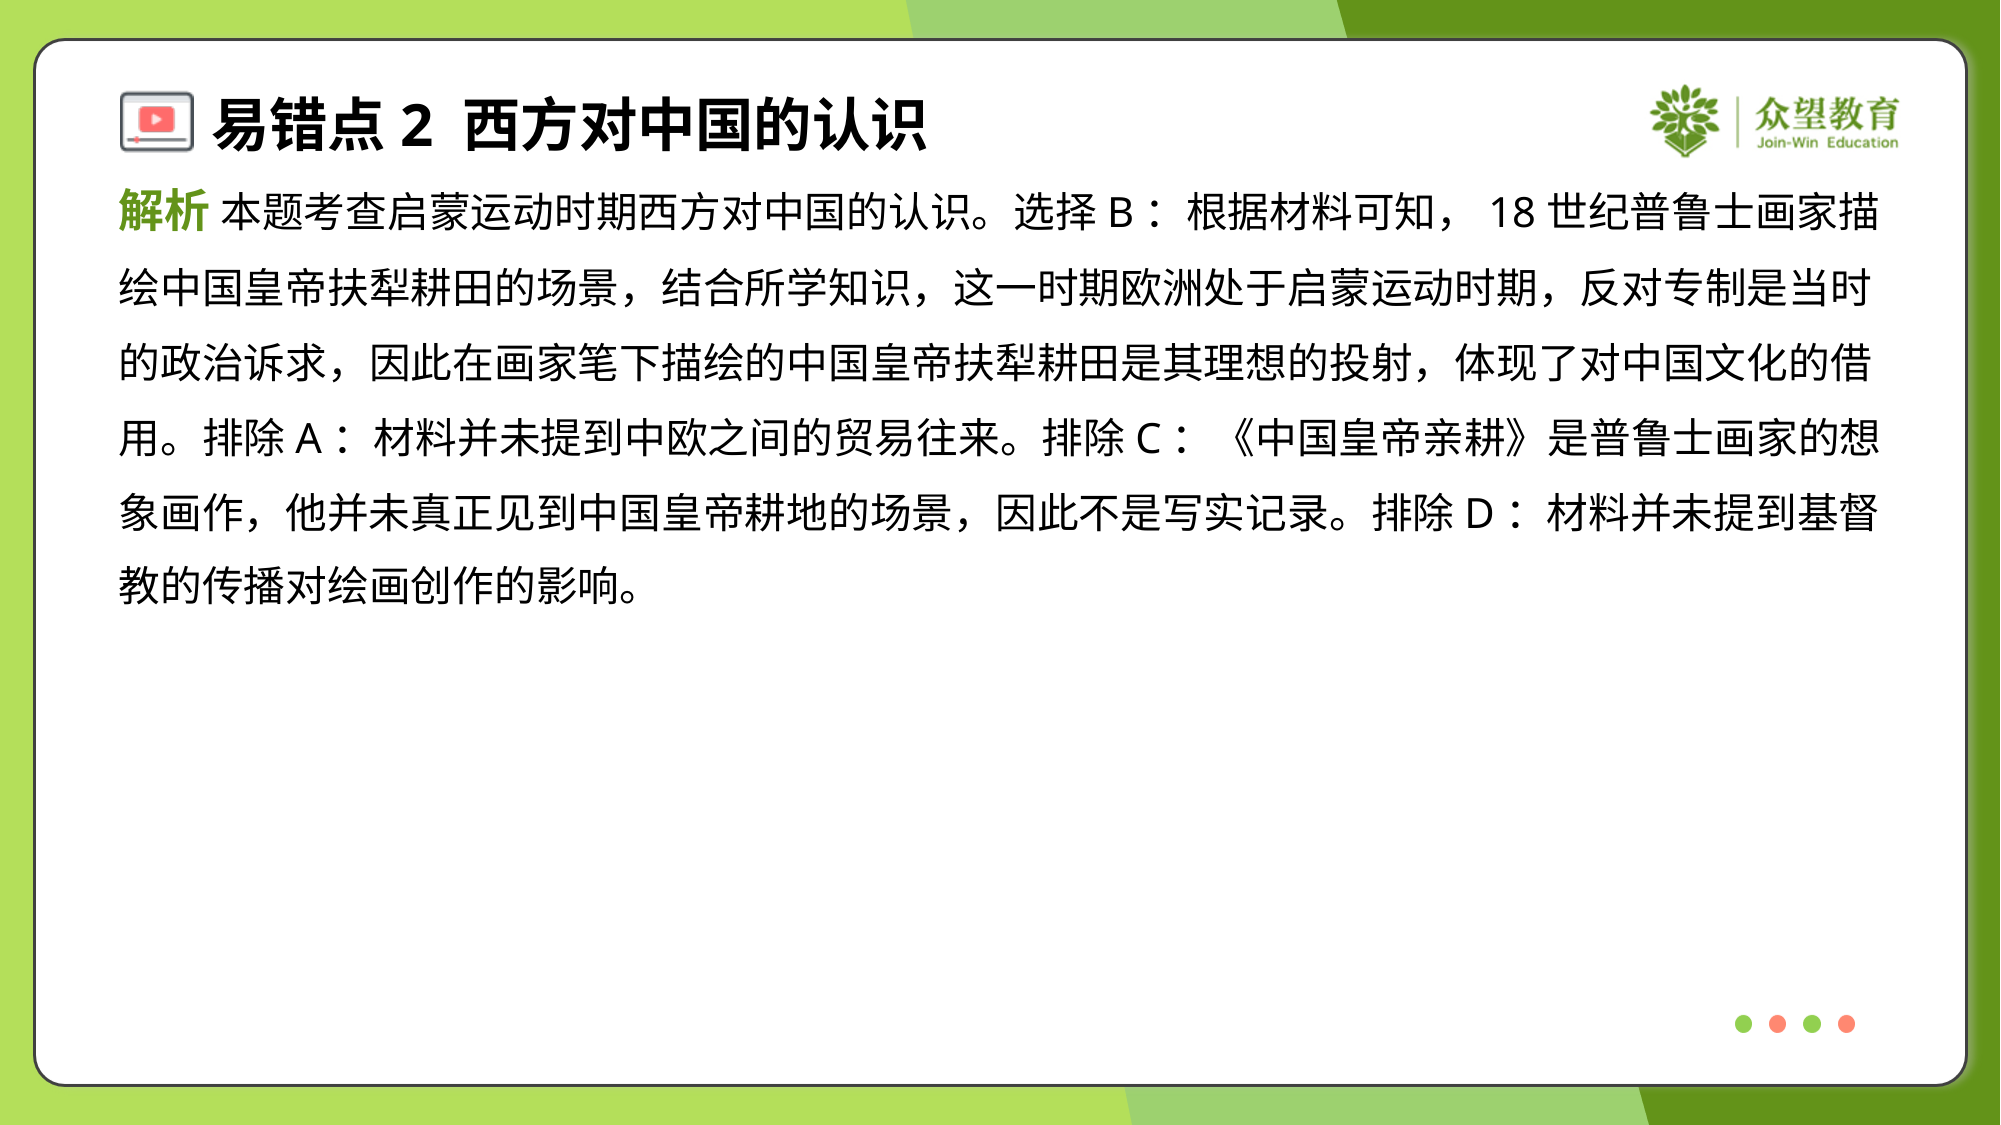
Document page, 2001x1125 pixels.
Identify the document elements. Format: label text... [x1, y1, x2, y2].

text_box 解析 本题考查启蒙运动时期西方对中国的认识。选择B：根据材料可知，18世纪普鲁士画家描 绘中国皇帝扶犁耕田的场景，结合所学知识，这一时期欧洲处于启蒙运动时期，反对专制是当时 的政治诉求，因此在画家笔下描绘的中国皇帝扶犁耕田是其理想的投射，体现了对中国文化的借 用。排除A：材料并未提到中欧之间的贸易往来。排除C：《中国皇帝亲耕》是普鲁士画家的想 象画作，他并未真正见到中国皇帝耕地的场景，因此不是写实记录。排除D：材料并未提到基督 教的传播对绘画创作的影响。 [118, 159, 1883, 602]
picture [0, 0, 2000, 1125]
